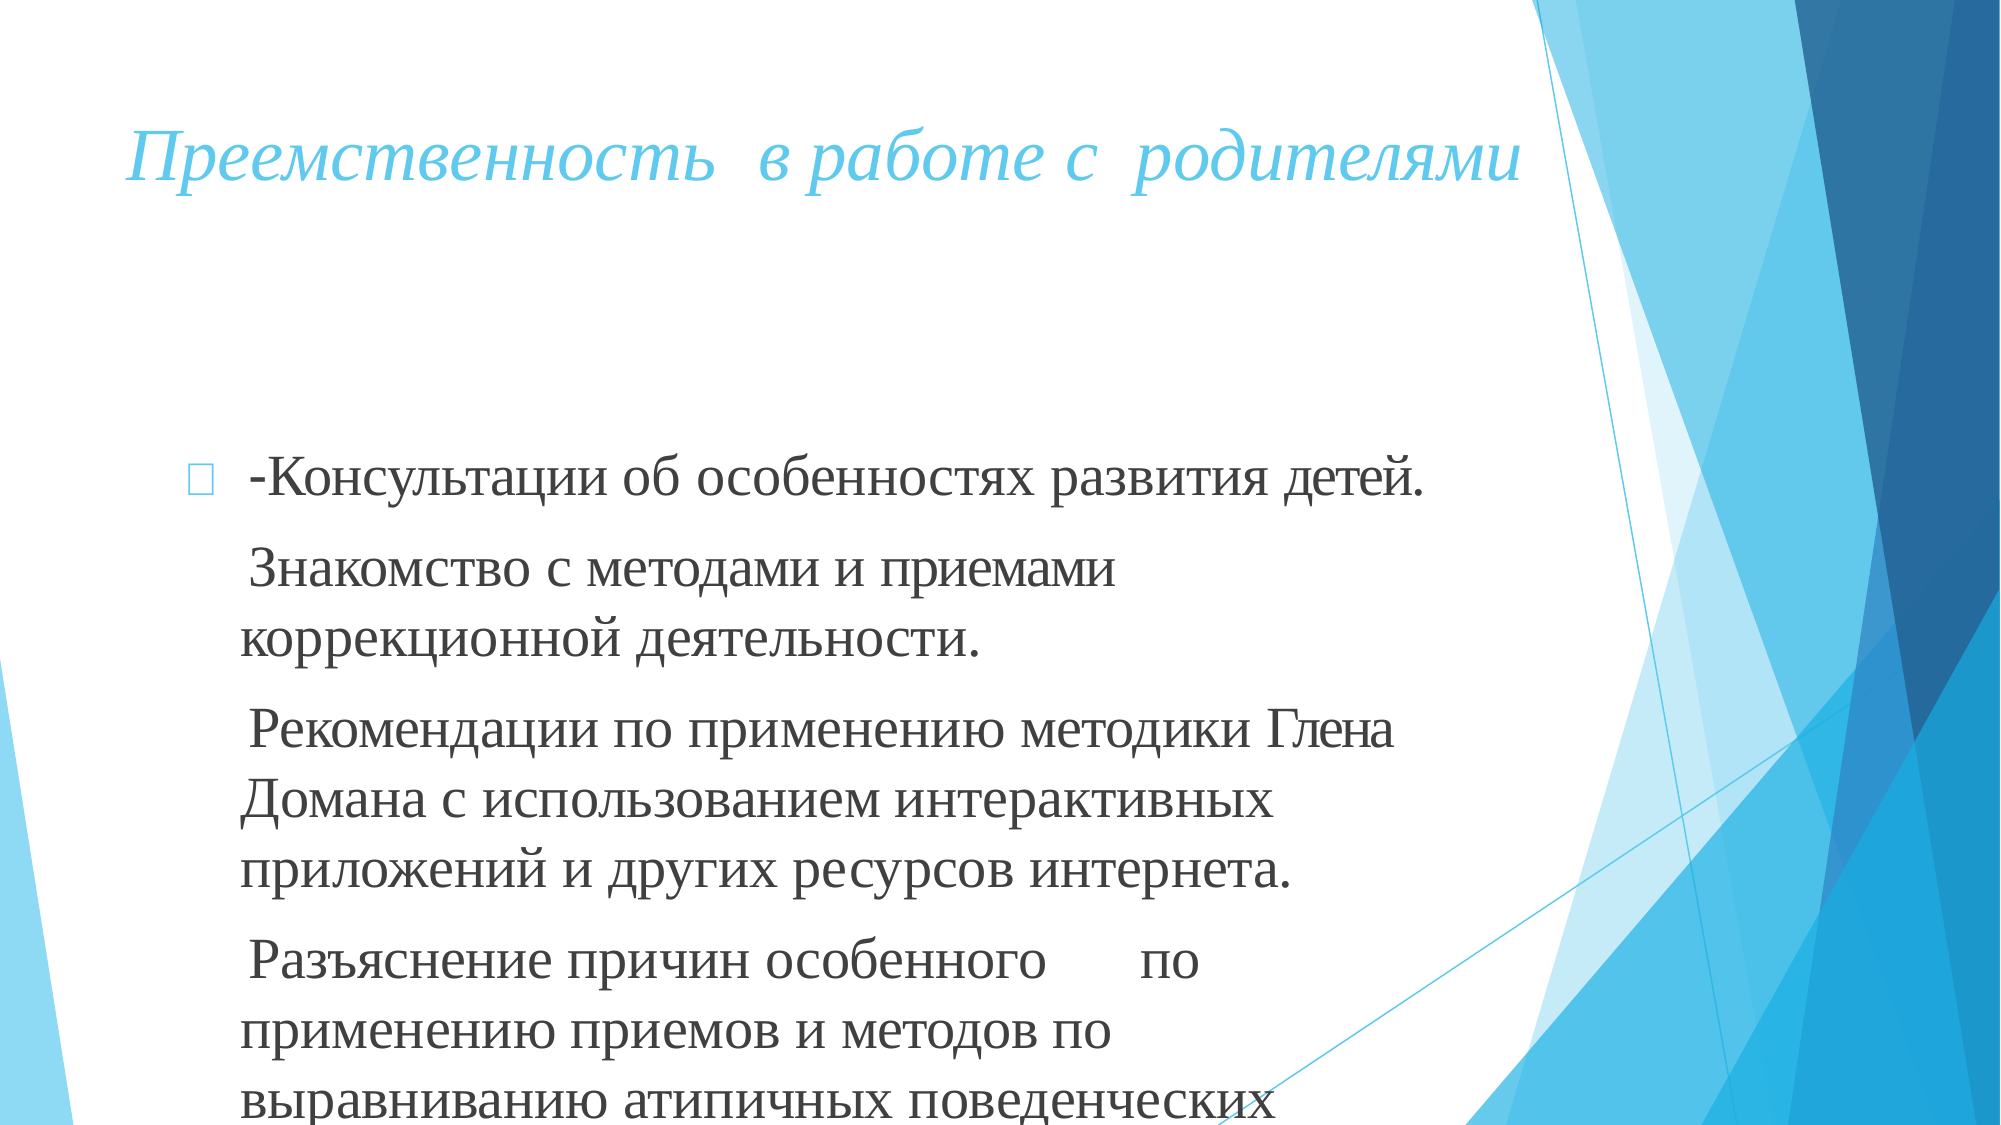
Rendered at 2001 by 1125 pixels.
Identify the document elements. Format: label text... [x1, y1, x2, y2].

title Преемственность в работе с родителями [124, 103, 1525, 294]
text_box  -Консультации об особенностях развития детей.  Знакомство с методами и приемами коррекционной деятельности.  Рекомендации по применению методики Глена Домана с использованием интерактивных приложений и других ресурсов интернета.  Разъяснение причин особенного по применению приемов и методов по выравниванию атипичных поведенческих [181, 414, 1557, 1125]
